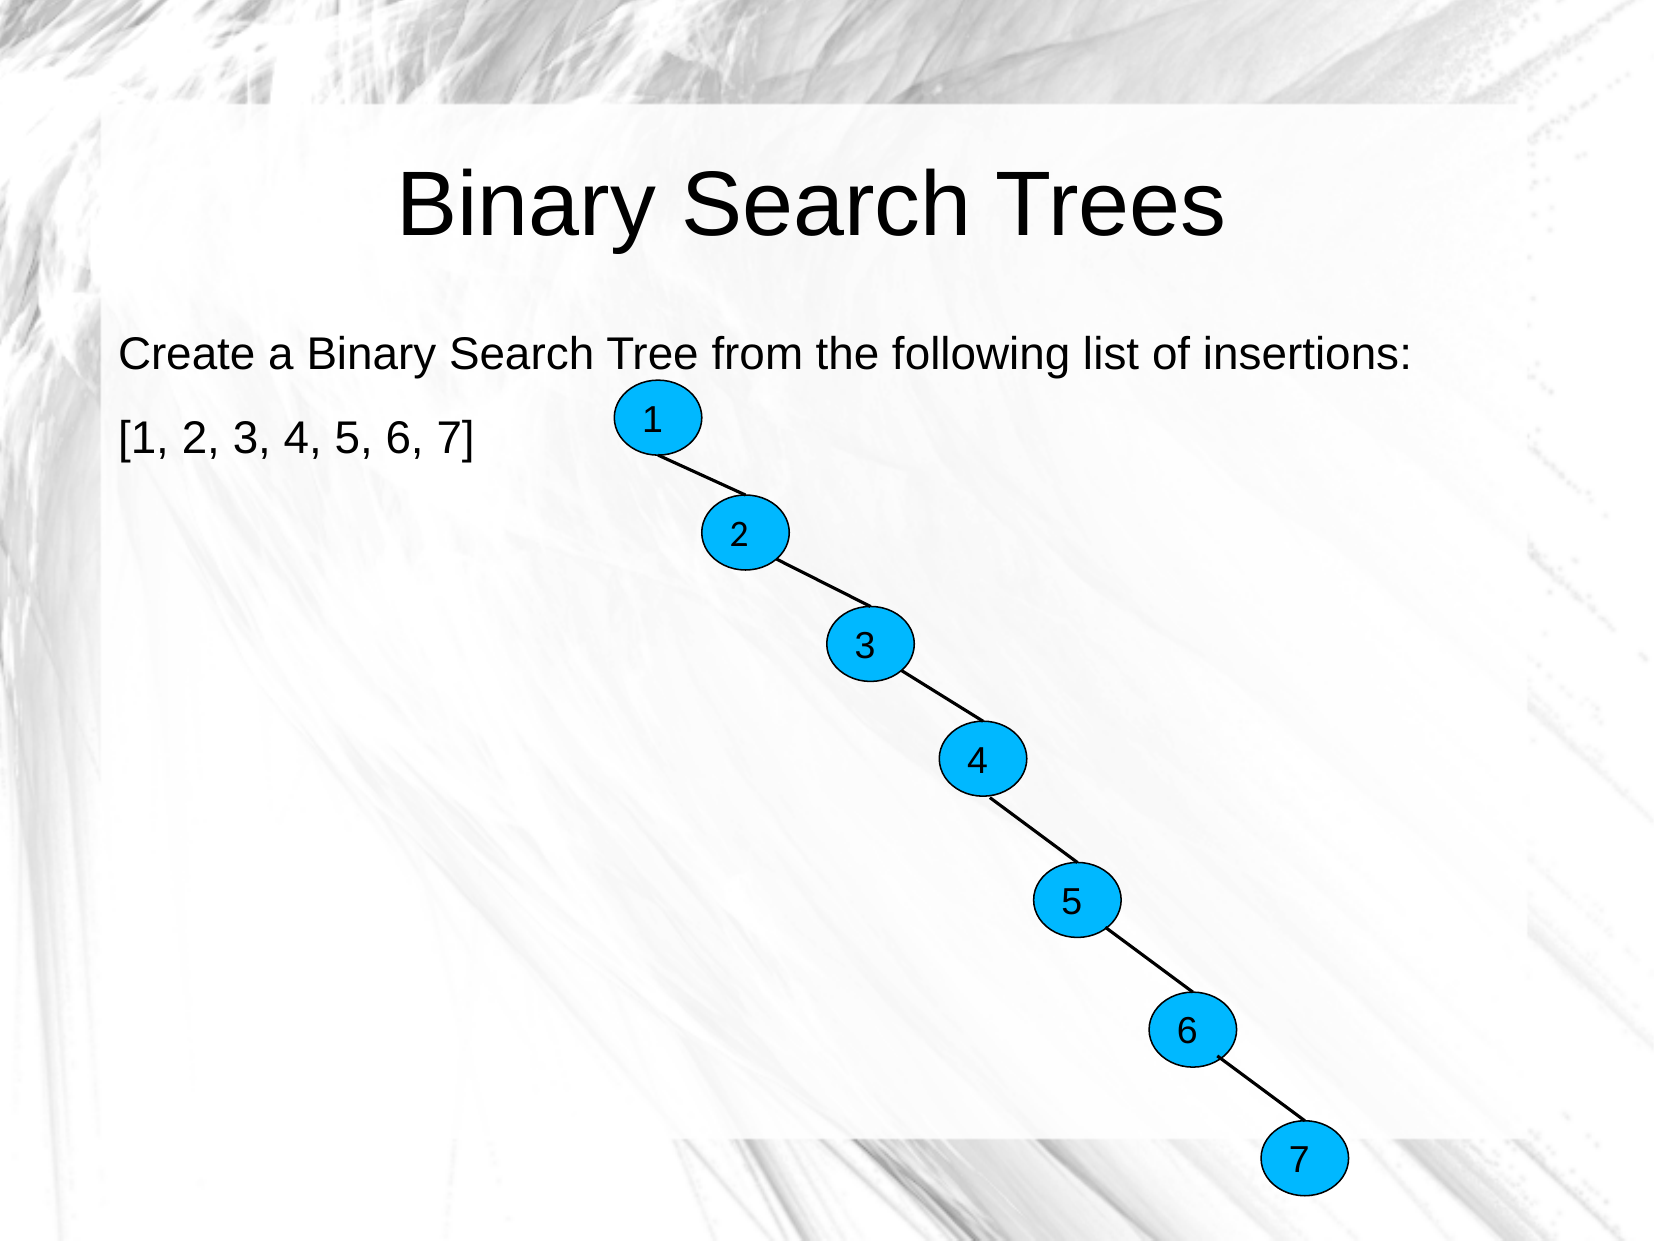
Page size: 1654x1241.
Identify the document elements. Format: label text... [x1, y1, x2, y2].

title Binary Search Trees [118, 93, 1506, 299]
picture [0, 0, 1654, 1241]
list Create a Binary Search Tree from the following list of insertions: [1, 2, 3, 4, 5, 6, 7] [118, 319, 1571, 1109]
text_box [614, 380, 1349, 1196]
